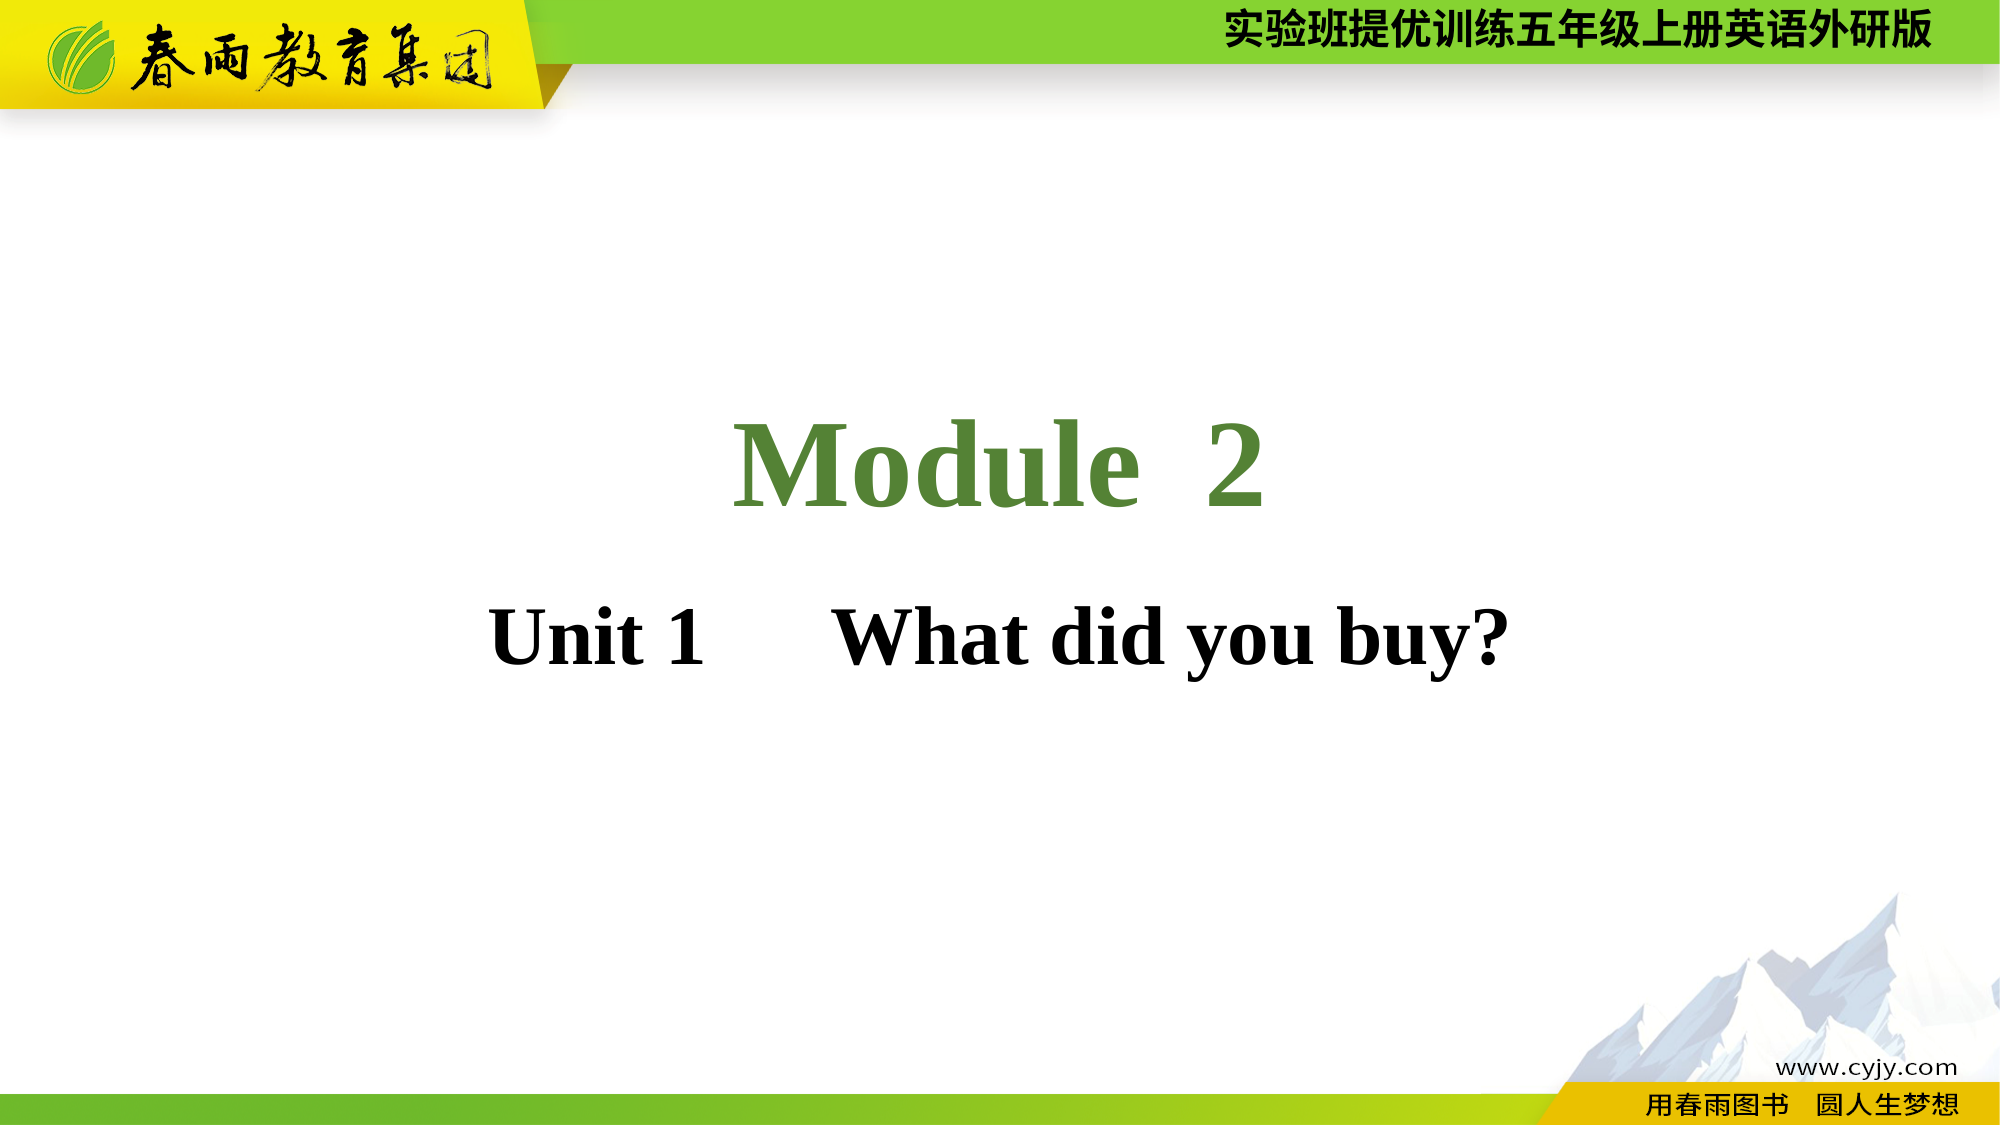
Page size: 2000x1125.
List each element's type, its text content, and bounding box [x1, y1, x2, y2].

text_box Module 2 Unit 1 What did you buy? [0, 298, 2000, 689]
picture [0, 689, 2000, 1125]
picture [0, 0, 2000, 298]
